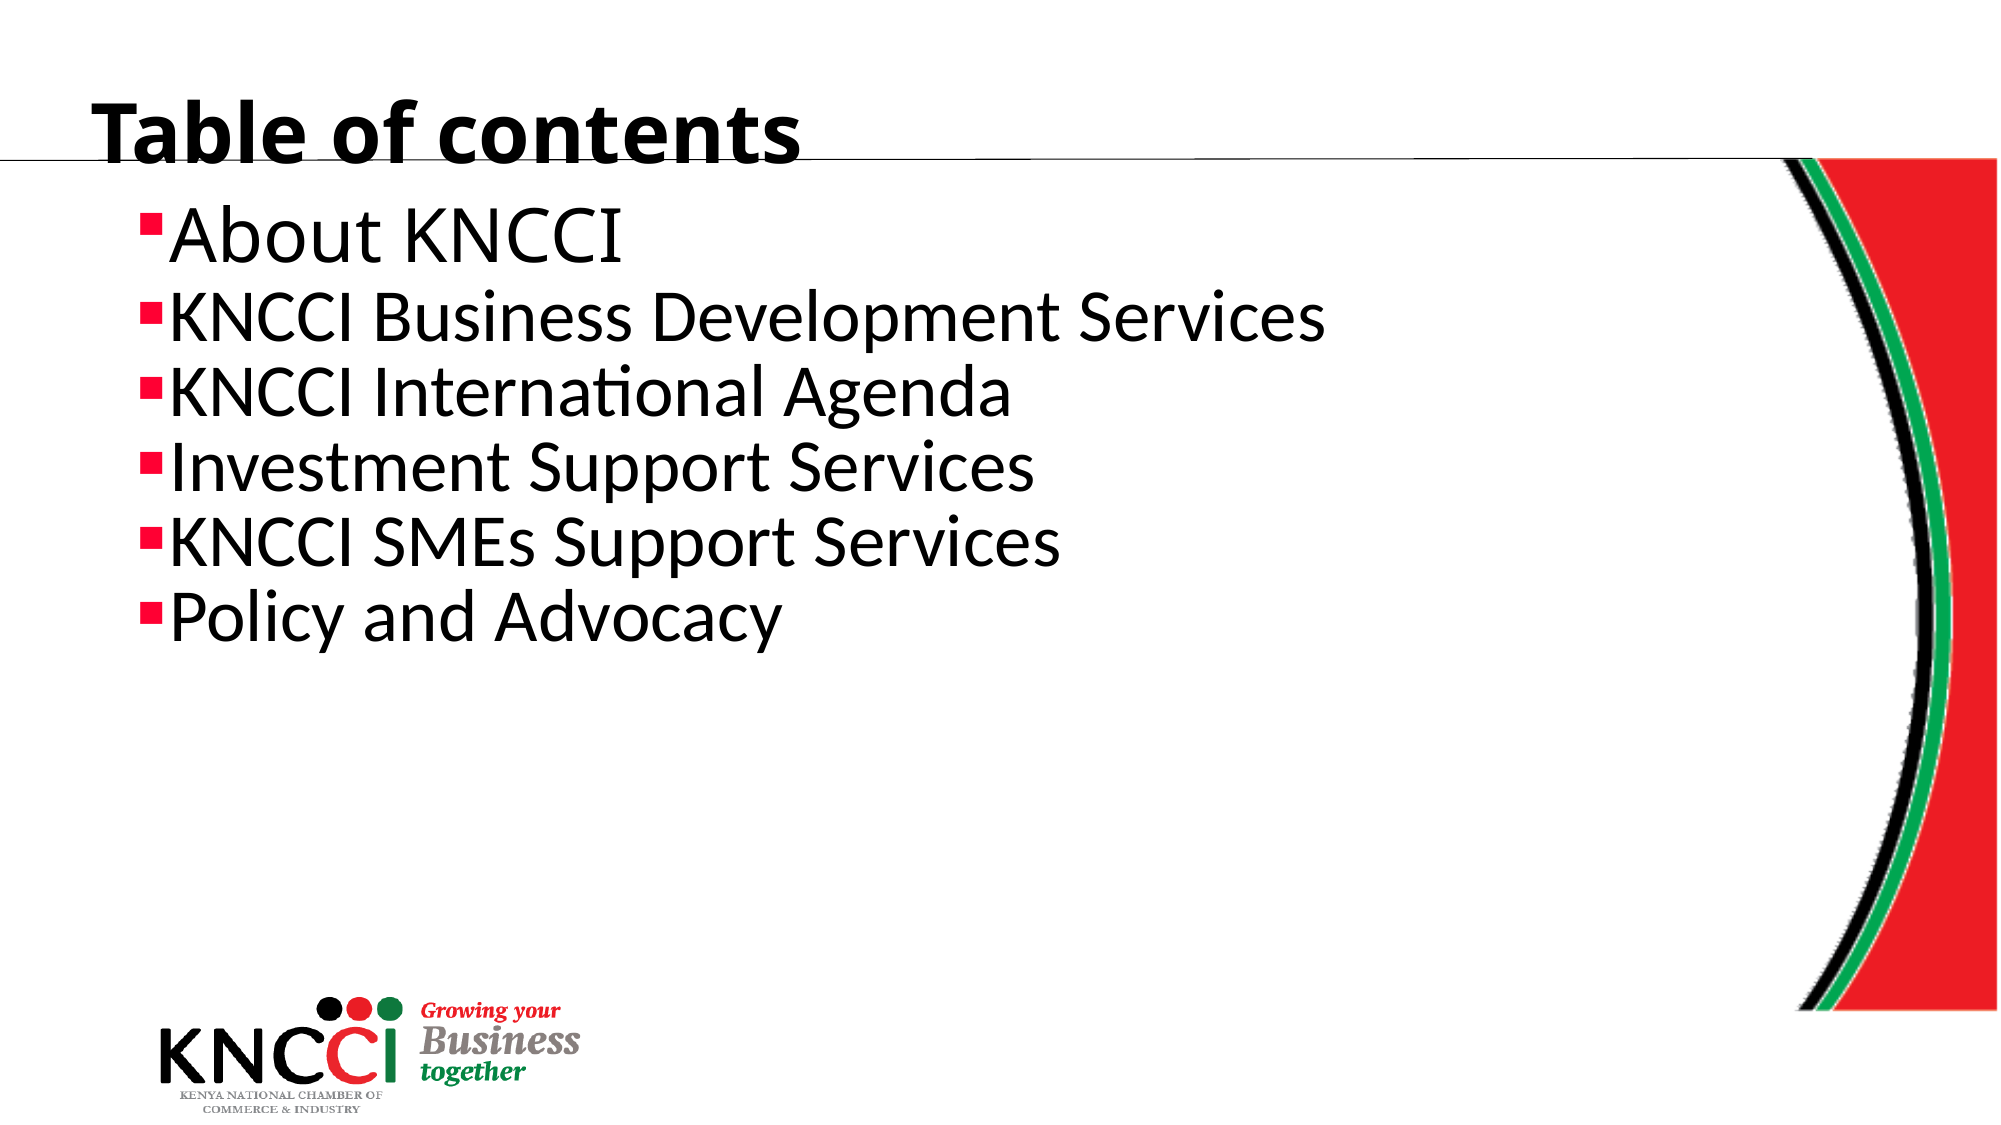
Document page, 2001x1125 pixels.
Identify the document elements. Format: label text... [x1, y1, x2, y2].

picture [1780, 158, 2000, 1014]
picture [150, 974, 589, 1125]
list About KNCCI KNCCI Business Development Services KNCCI International Agenda Investment Support Services KNCCI SMEs Support Services Policy and Advocacy [89, 174, 1582, 900]
title Table of contents [75, 59, 1863, 207]
